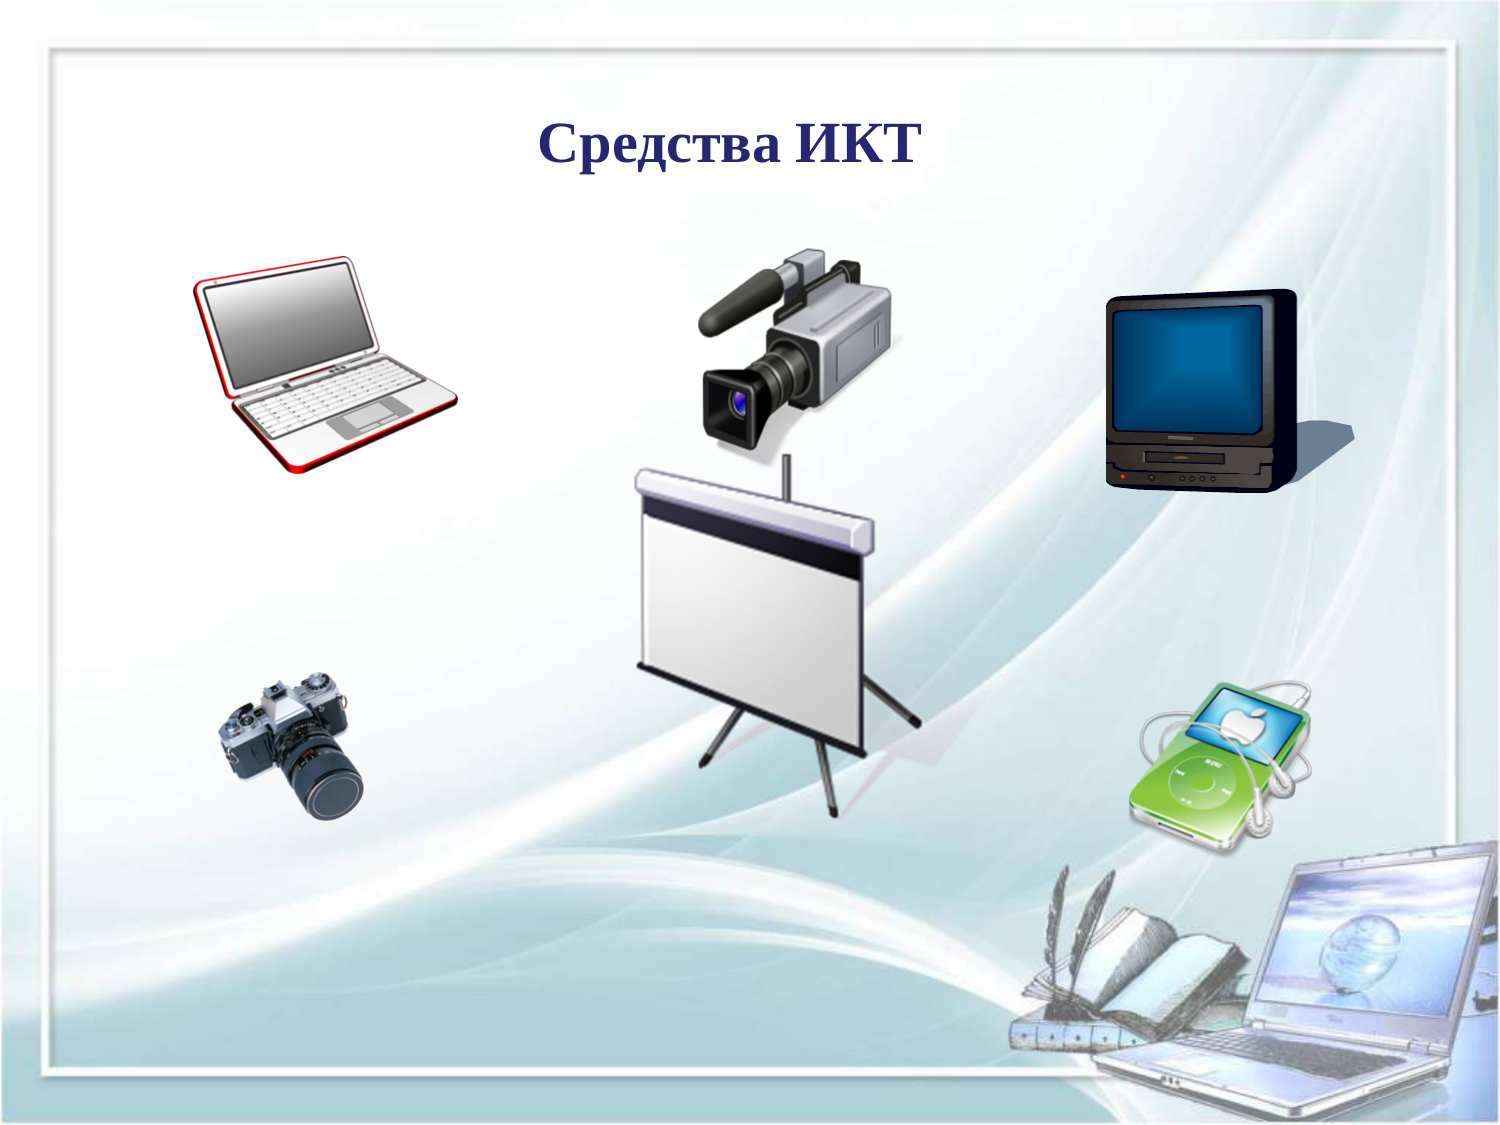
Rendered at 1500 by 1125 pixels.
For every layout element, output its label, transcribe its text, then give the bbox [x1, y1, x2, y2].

title Средства ИКТ [35, 45, 1425, 233]
picture [0, 0, 1500, 1125]
